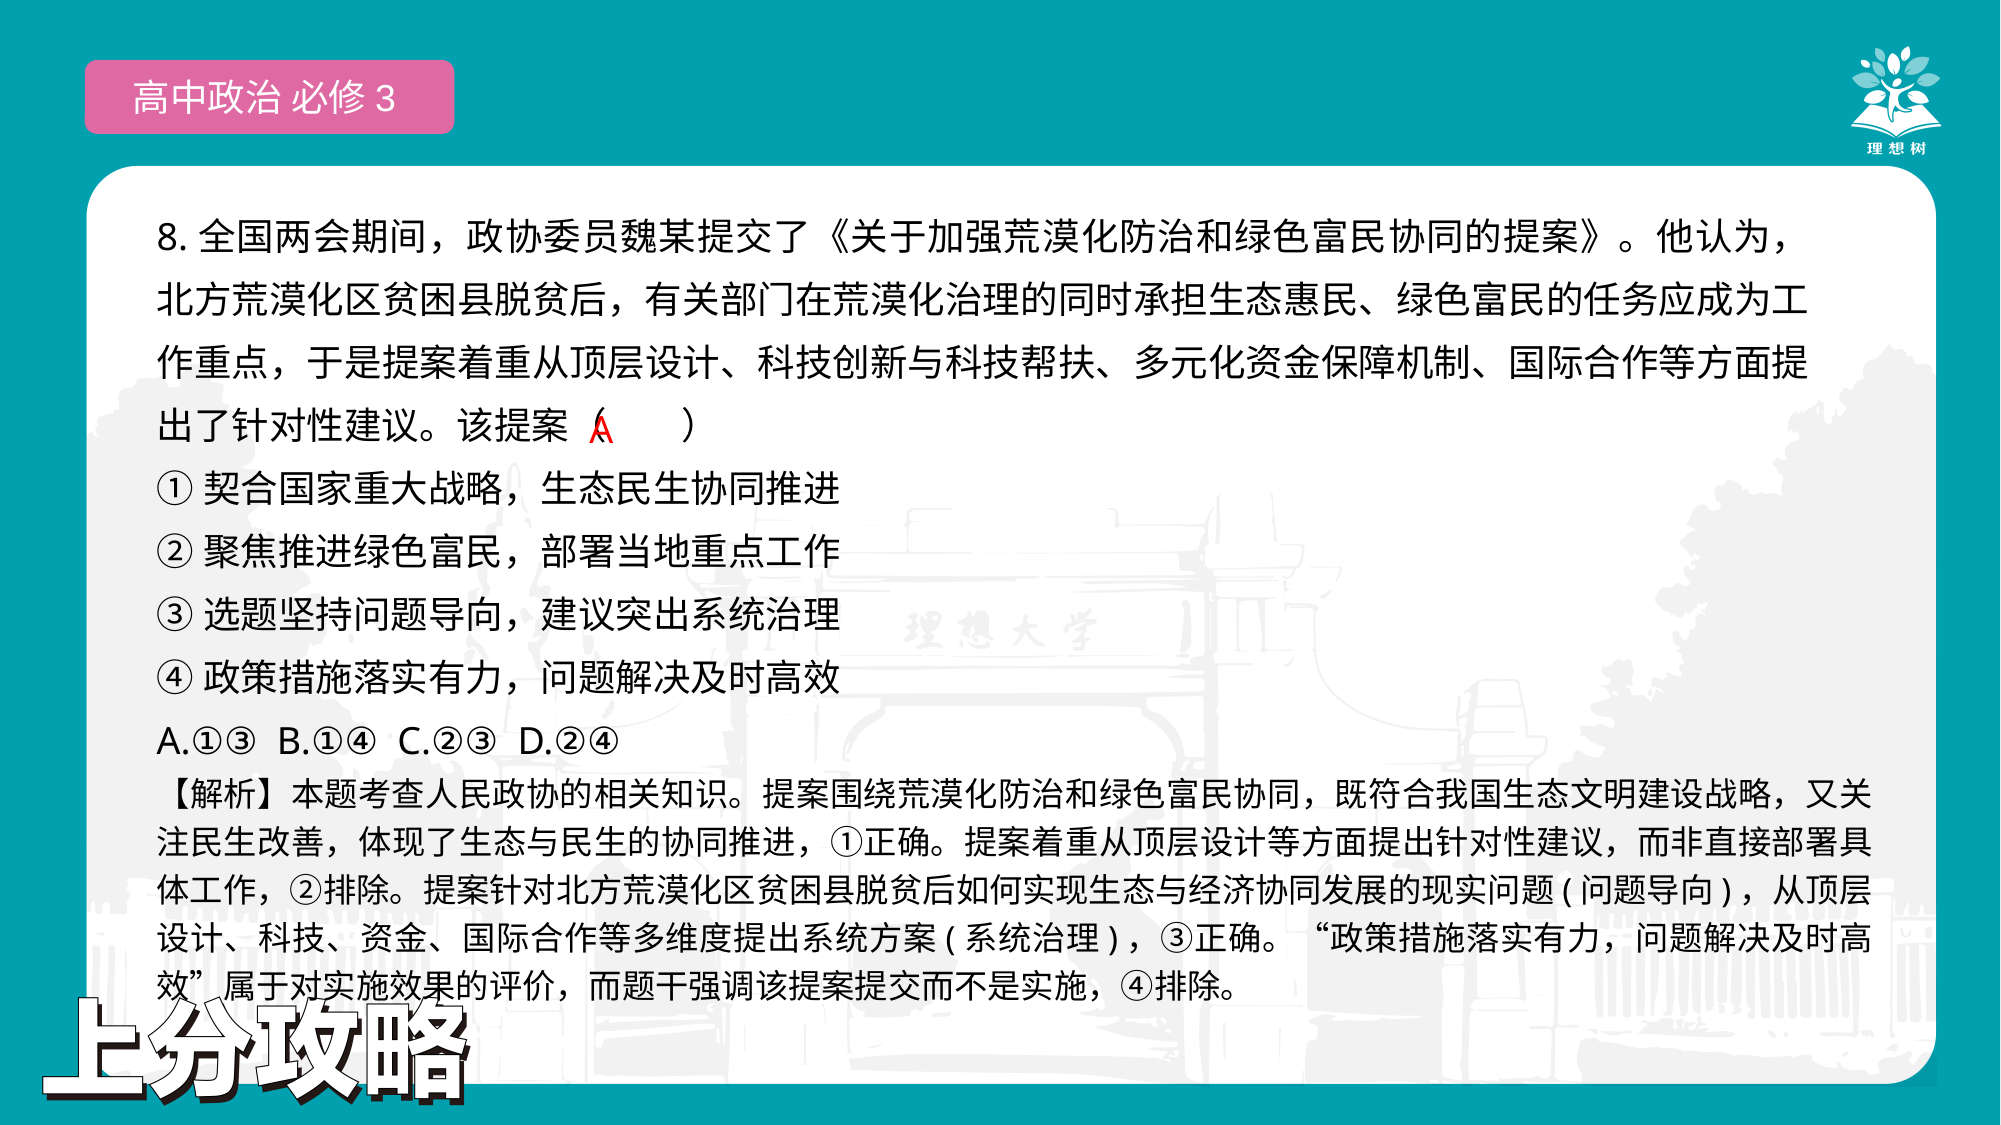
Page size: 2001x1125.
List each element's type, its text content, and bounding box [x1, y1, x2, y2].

picture [0, 0, 2001, 1125]
text_box 【解析】本题考查人民政协的相关知识。提案围绕荒漠化防治和绿色富民协同，既符合我国生态文明建设战略，又关注民生改善，体现了生态与民生的协同推进，①正确。提案着重从顶层设计等方面提出针对性建议，而非直接部署具体工作，②排除。提案针对北方荒漠化区贫困县脱贫后如何实现生态与经济协同发展的现实问题(问题导向)，从顶层设计、科技、资金、国际合作等多维度提出系统方案(系统治理)，③正确。“政策措施落实有力，问题解决及时高效”属于对实施效果的评价，而题干强调该提案提交而不是实施，④排除。 [141, 757, 1888, 1012]
text_box 8.全国两会期间，政协委员魏某提交了《关于加强荒漠化防治和绿色富民协同的提案》。他认为，北方荒漠化区贫困县脱贫后，有关部门在荒漠化治理的同时承担生态惠民、绿色富民的任务应成为工作重点，于是提案着重从顶层设计、科技创新与科技帮扶、多元化资金保障机制、国际合作等方面提出了针对性建议。该提案（ ） ①契合国家重大战略，生态民生协同推进 ②聚焦推进绿色富民，部署当地重点工作 ③选题坚持问题导向，建议突出系统治理 ④政策措施落实有力，问题解决及时高效 A.①③ B.①④ C.②③ D.②④ [141, 187, 1824, 757]
text_box A [574, 376, 685, 459]
text_box 高中政治 必修3 [83, 58, 456, 135]
